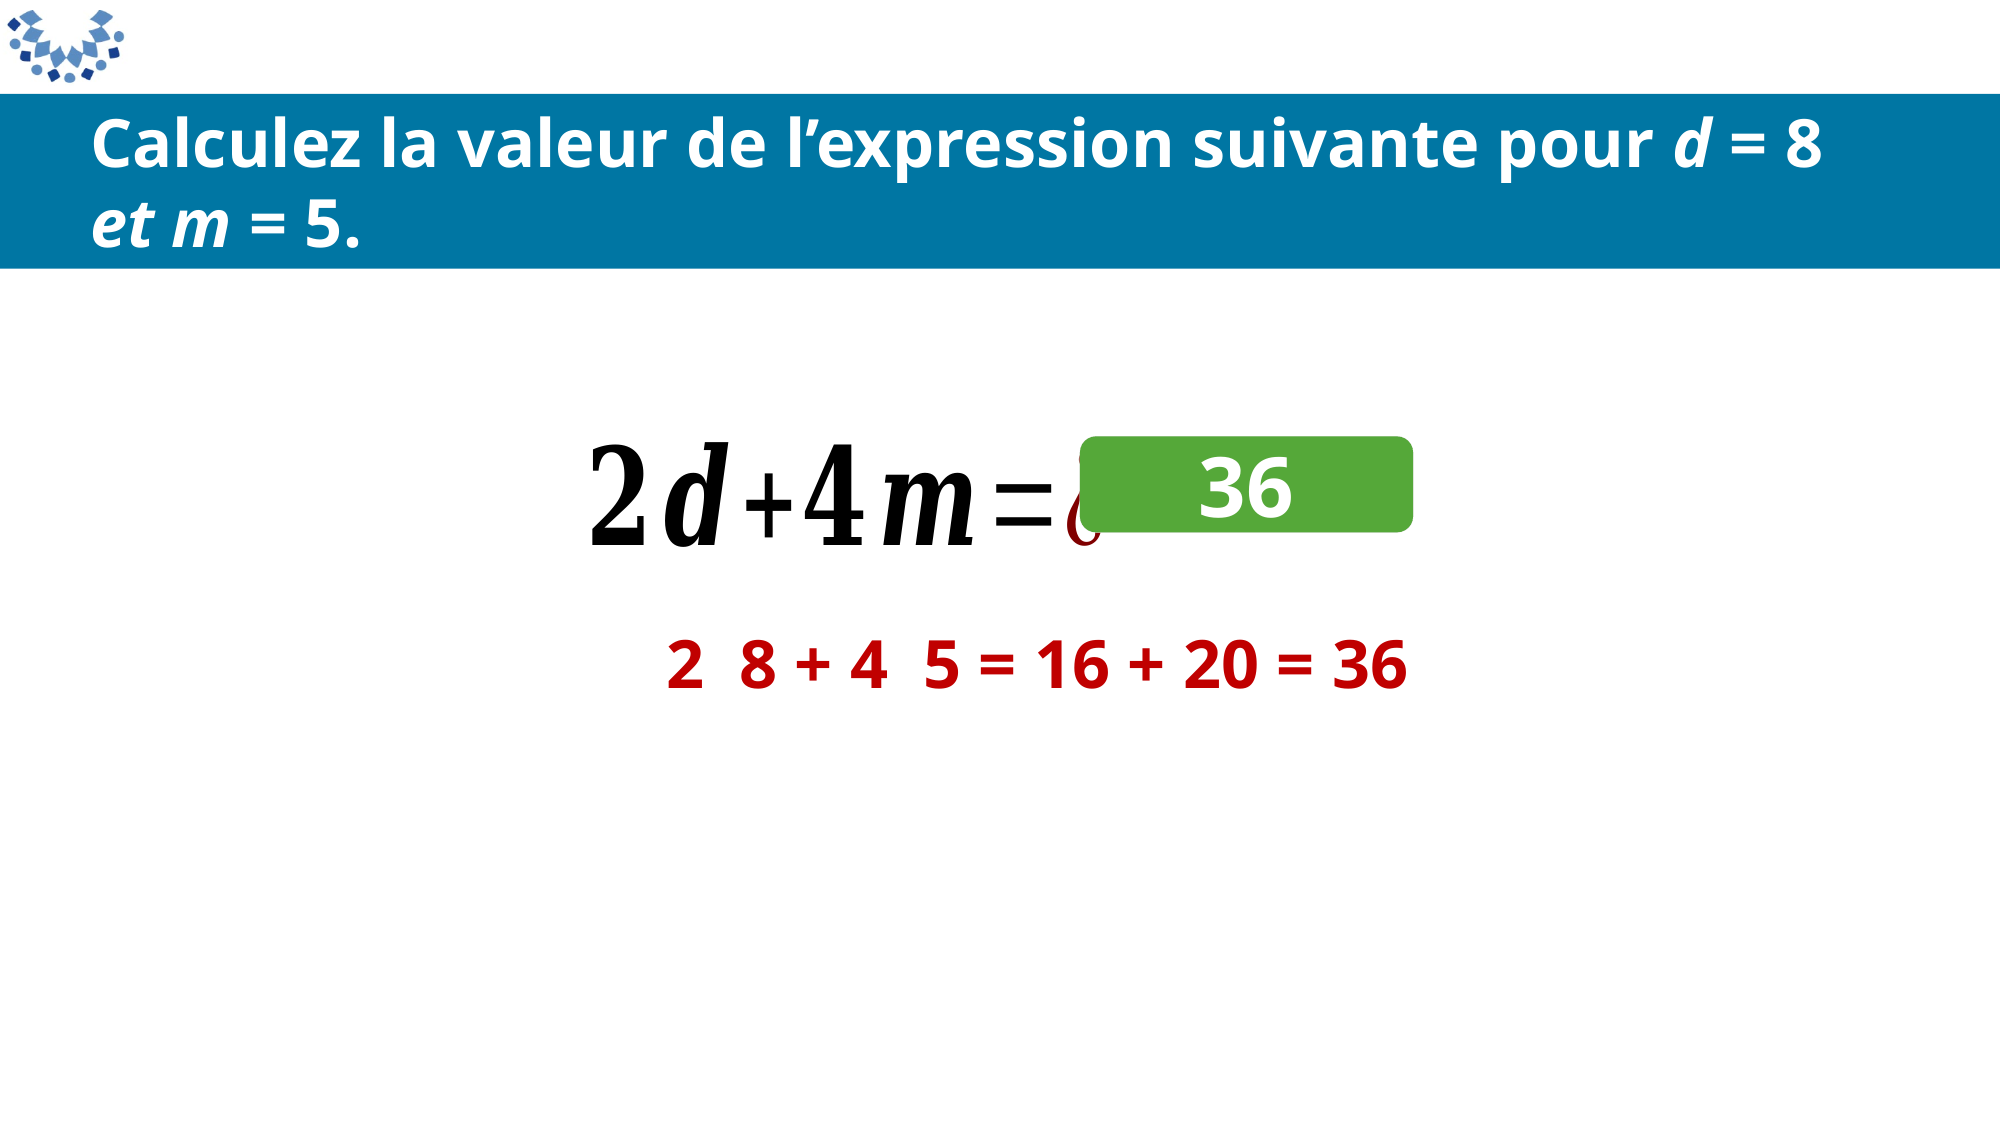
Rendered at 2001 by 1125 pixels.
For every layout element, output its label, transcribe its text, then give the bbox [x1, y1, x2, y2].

text_box Calculez la valeur de l’expression suivante pour d = 8 et m = 5. [0, 93, 2000, 269]
picture [0, 10, 129, 87]
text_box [586, 426, 1414, 579]
